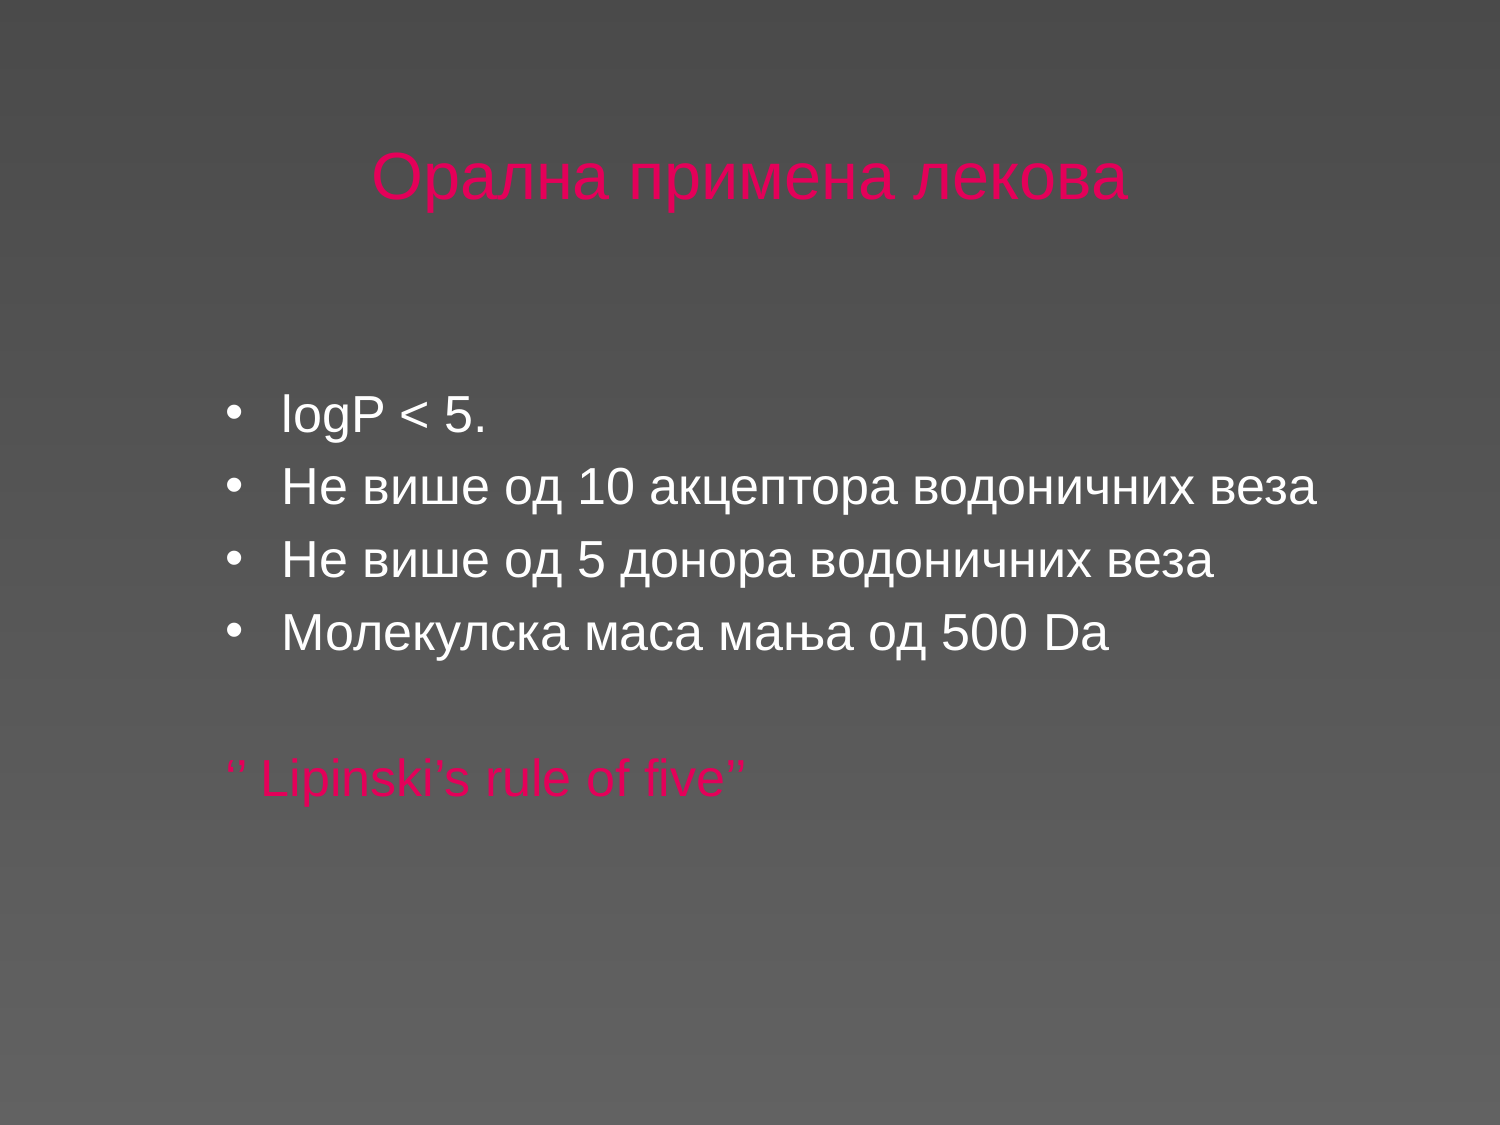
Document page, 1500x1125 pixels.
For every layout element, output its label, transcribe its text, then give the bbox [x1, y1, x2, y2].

text_box logP < 5. Не више од 10 акцептора водоничних веза Не више од 5 донора водоничних веза Молекулска маса мања од 500 Da ‘’ Lipinski’s rule of five’’ [135, 299, 1364, 1050]
text_box Орална примена лекова [100, 78, 1400, 268]
